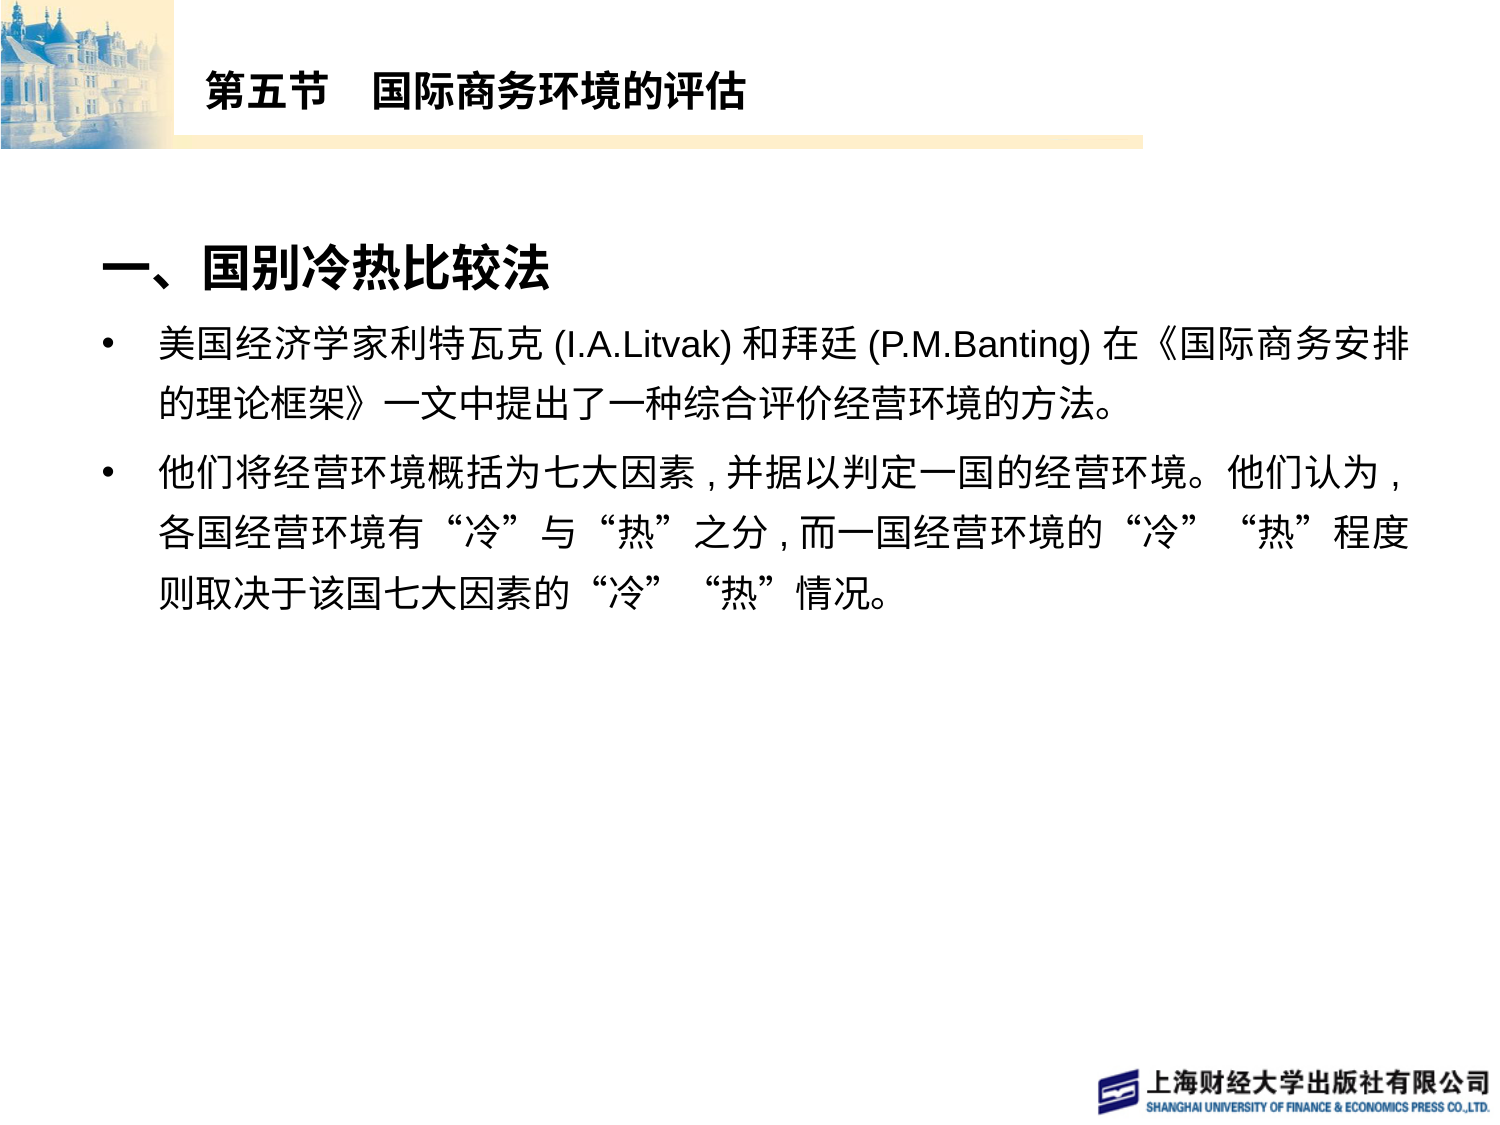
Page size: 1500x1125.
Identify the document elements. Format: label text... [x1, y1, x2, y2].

picture [0, 0, 1143, 149]
title 第五节 国际商务环境的评估 [189, 36, 1262, 143]
picture [1097, 1065, 1494, 1120]
list 一、国别冷热比较法 美国经济学家利特瓦克(I.A.Litvak)和拜廷(P.M.Banting)在《国际商务安排的理论框架》一文中提出了一种综合评价经营环境的方法。 他们将经营环境概括为七大因素,并据以判定一国的经营环境。他们认为,各国经营环境有“冷”与“热”之分,而一国经营环境的“冷”“热”程度则取决于该国七大因素的“冷”“热”情况。 [86, 207, 1425, 1071]
